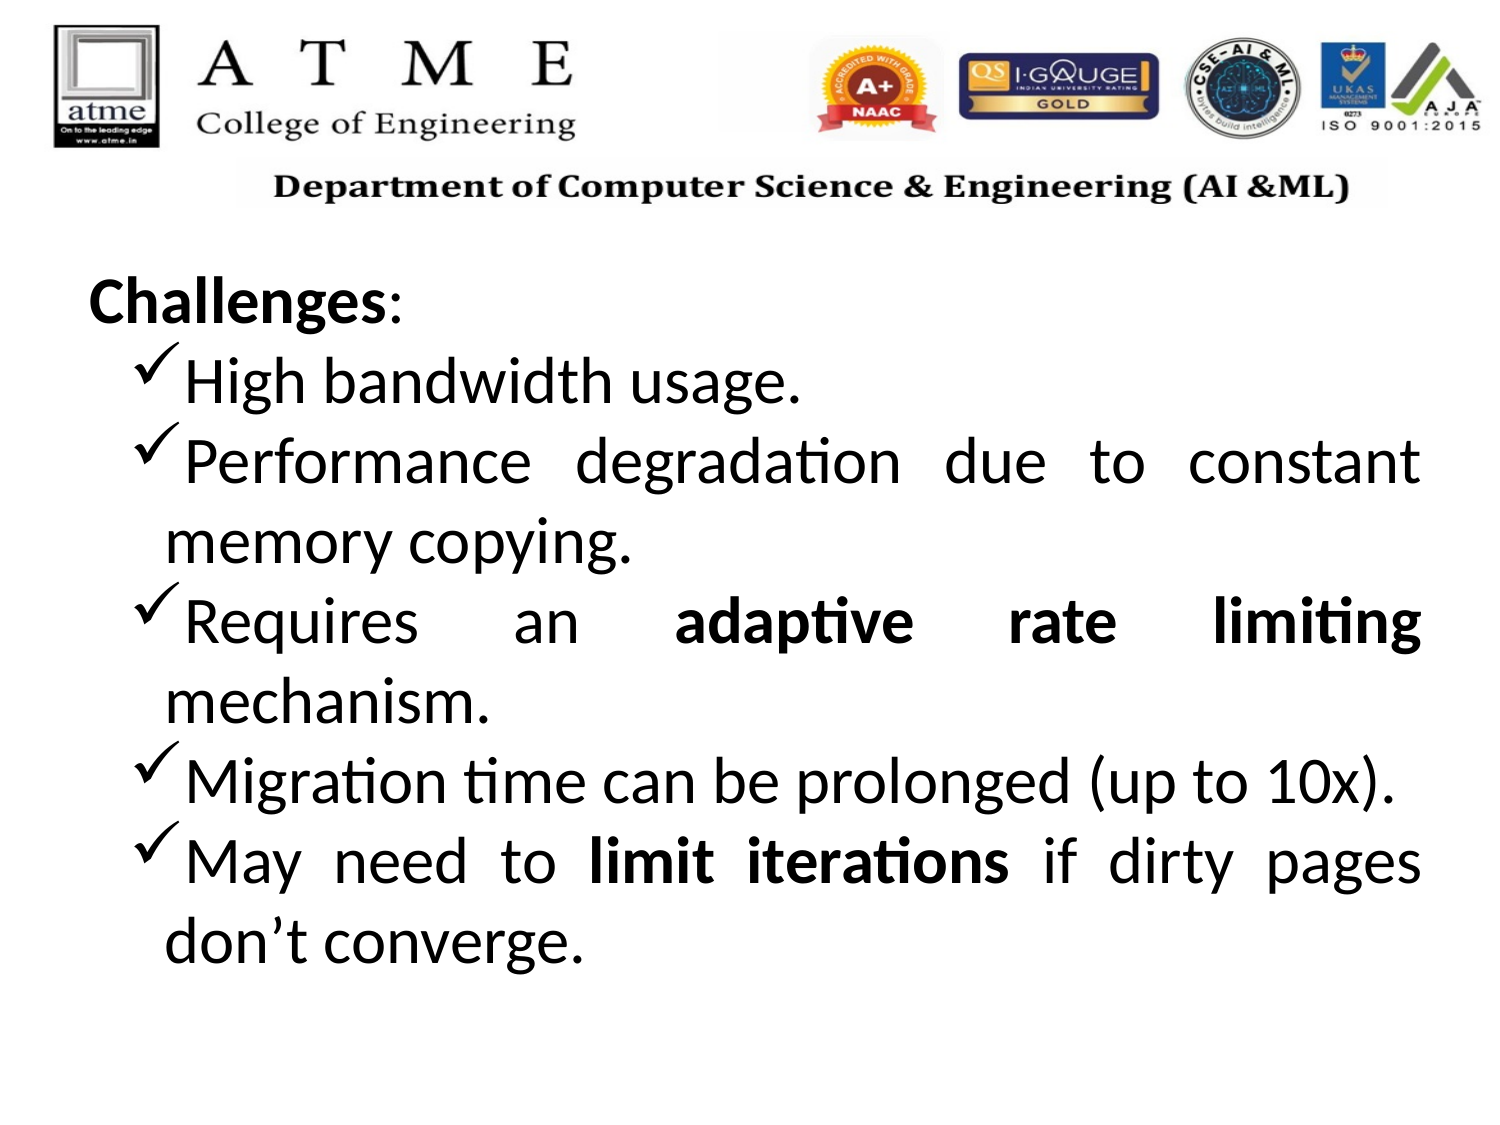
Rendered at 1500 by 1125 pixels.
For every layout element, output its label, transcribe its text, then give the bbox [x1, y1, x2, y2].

text_box Challenges: High bandwidth usage. Performance degradation due to constant memory copying. Requires an adaptive rate limiting mechanism. Migration time can be prolonged (up to 10x). May need to limit iterations if dirty pages don’t converge. [74, 249, 1438, 985]
picture [24, 0, 1500, 226]
